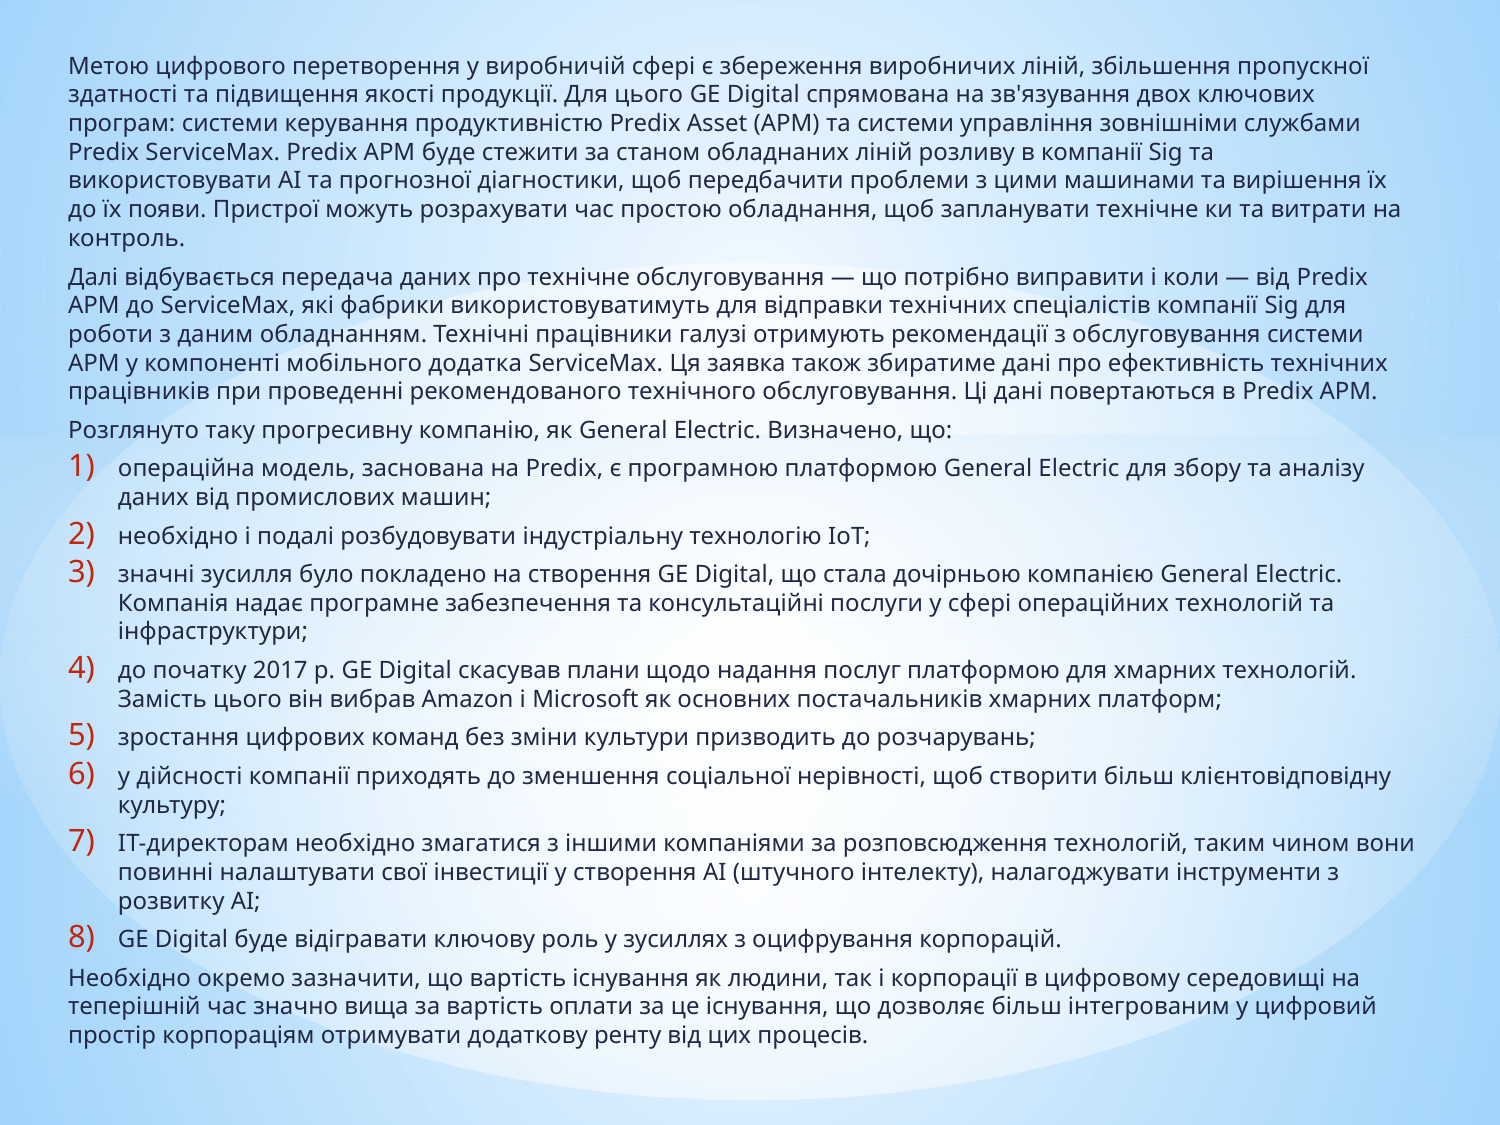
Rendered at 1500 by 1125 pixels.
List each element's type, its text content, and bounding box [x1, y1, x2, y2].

subtitle Метою цифрового перетворення у виробничій сфері є збереження виробничих ліній, збільшення пропускної здатності та підвищення якості продукції. Для цього GE Digital спрямована на зв'язування двох ключових програм: системи керування продуктивністю Predix Asset (APM) та системи управління зовнішніми службами Predix ServiceMax. Predix APM буде стежити за станом обладнаних ліній розливу в компанії Sig та використовувати АІ та прогнозної діагностики, щоб передбачити проблеми з цими машинами та вирішення їх до їх появи. Пристрої можуть розрахувати час простою обладнання, щоб запланувати технічне ки та витрати на контроль. Далі відбувається передача даних про технічне обслуговування — що потрібно виправити і коли — від Predix APM до ServiceMax, які фабрики використовуватимуть для відправки технічних спеціалістів компанії Sig для роботи з даним обладнанням. Технічні працівники галузі отримують рекомендації з обслуговування системи APM у компоненті мобільного додатка ServiceMax. Ця заявка також збиратиме дані про ефективність технічних працівників при проведенні рекомендованого технічного обслуговування. Ці дані повертаються в Predix APM. Розглянуто таку прогресивну компанію, як General Electric. Визначено, що: операційна модель, заснована на Predix, є програмною платформою General Electric для збору та аналізу даних від промислових машин; необхідно і подалі розбудовувати індустріальну технологію IоT; значні зусилля було покладено на створення GE Digital, що стала дочірньою компанією General Electric. Компанія надає програмне забезпечення та консультаційні послуги у сфері операційних технологій та інфраструктури; до початку 2017 р. GE Digital скасував плани щодо надання послуг платформою для хмарних технологій. Замість цього він вибрав Amazon і Microsoft як основних постачальників хмарних платформ; зростання цифрових команд без зміни культури призводить до розчарувань; у дійсності компанії приходять до зменшення соціальної нерівності, щоб створити більш клієнтовідповідну культуру; ІТ-директорам необхідно змагатися з іншими компаніями за розповсюдження технологій, таким чином вони повинні налаштувати свої інвестиції у створення AI (штучного інтелекту), налагоджувати інструменти з розвитку AI; GE Digital буде відігравати ключову роль у зусиллях з оцифрування корпорацій. Необхідно окремо зазначити, що вартість існування як людини, так і корпорації в цифровому середовищі на теперішній час значно вища за вартість оплати за це існування, що дозволяє більш інтегрованим у цифровий простір корпораціям отримувати додаткову ренту від цих процесів. [53, 42, 1436, 1059]
